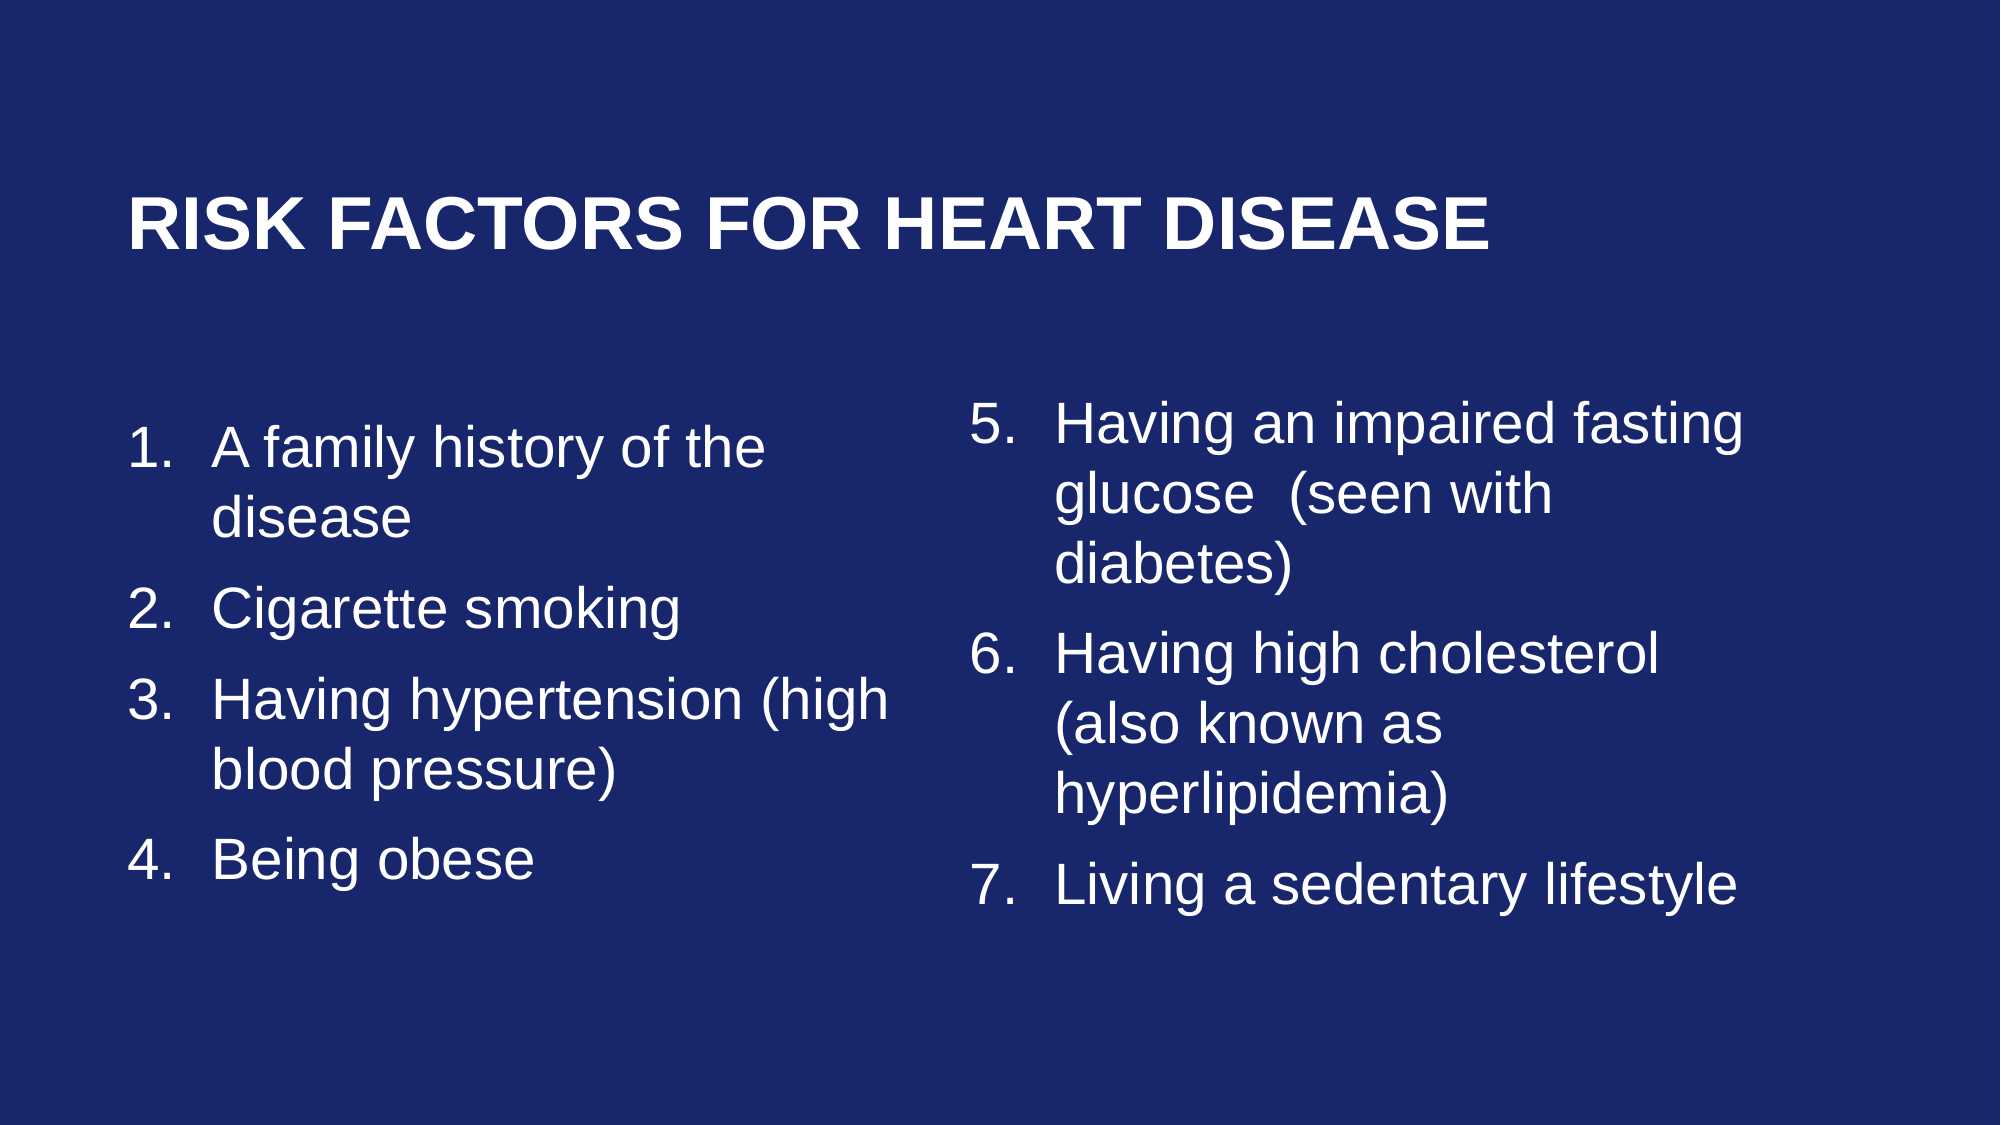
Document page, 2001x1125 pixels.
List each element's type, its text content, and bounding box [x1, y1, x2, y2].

list A family history of the disease Cigarette smoking Having hypertension (high blood pressure) Being obese [112, 351, 932, 950]
list Having an impaired fasting glucose (seen with diabetes) Having high cholesterol (also known as hyperlipidemia) Living a sedentary lifestyle [955, 351, 1775, 950]
title Risk Factors for Heart Disease [112, 99, 1775, 339]
